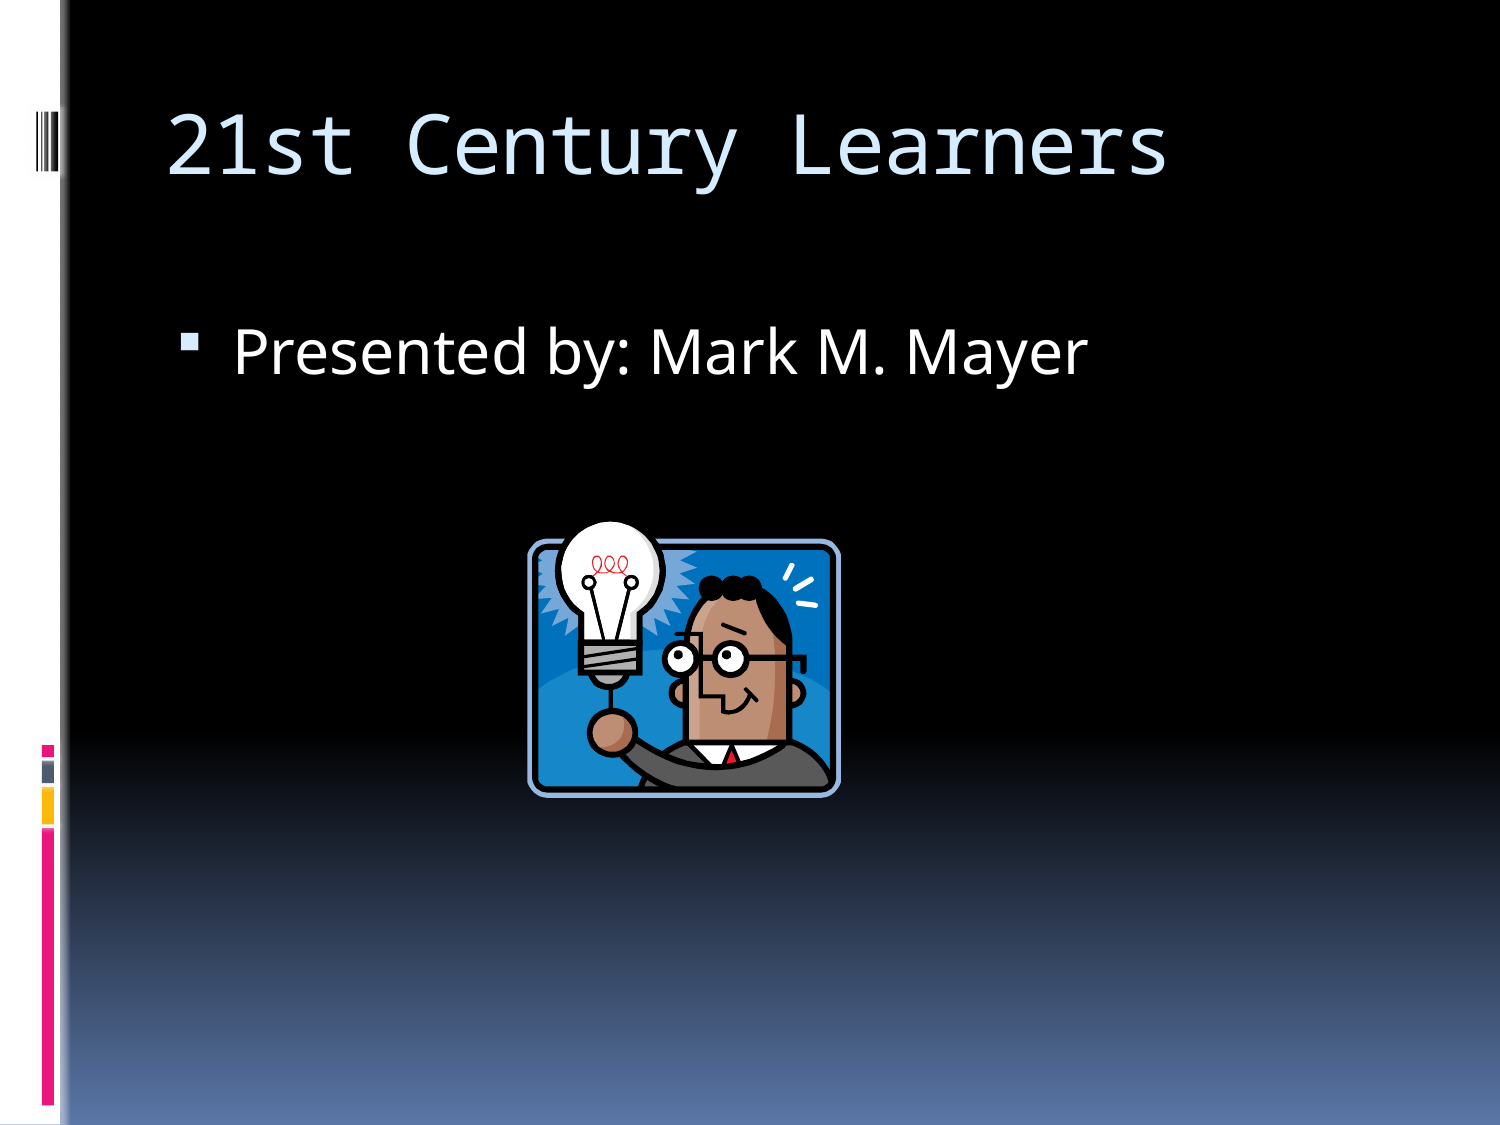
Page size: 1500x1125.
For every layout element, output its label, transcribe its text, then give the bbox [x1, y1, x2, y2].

title 21st Century Learners [150, 83, 1425, 234]
list Presented by: Mark M. Mayer [150, 304, 1425, 1043]
picture [526, 515, 842, 799]
